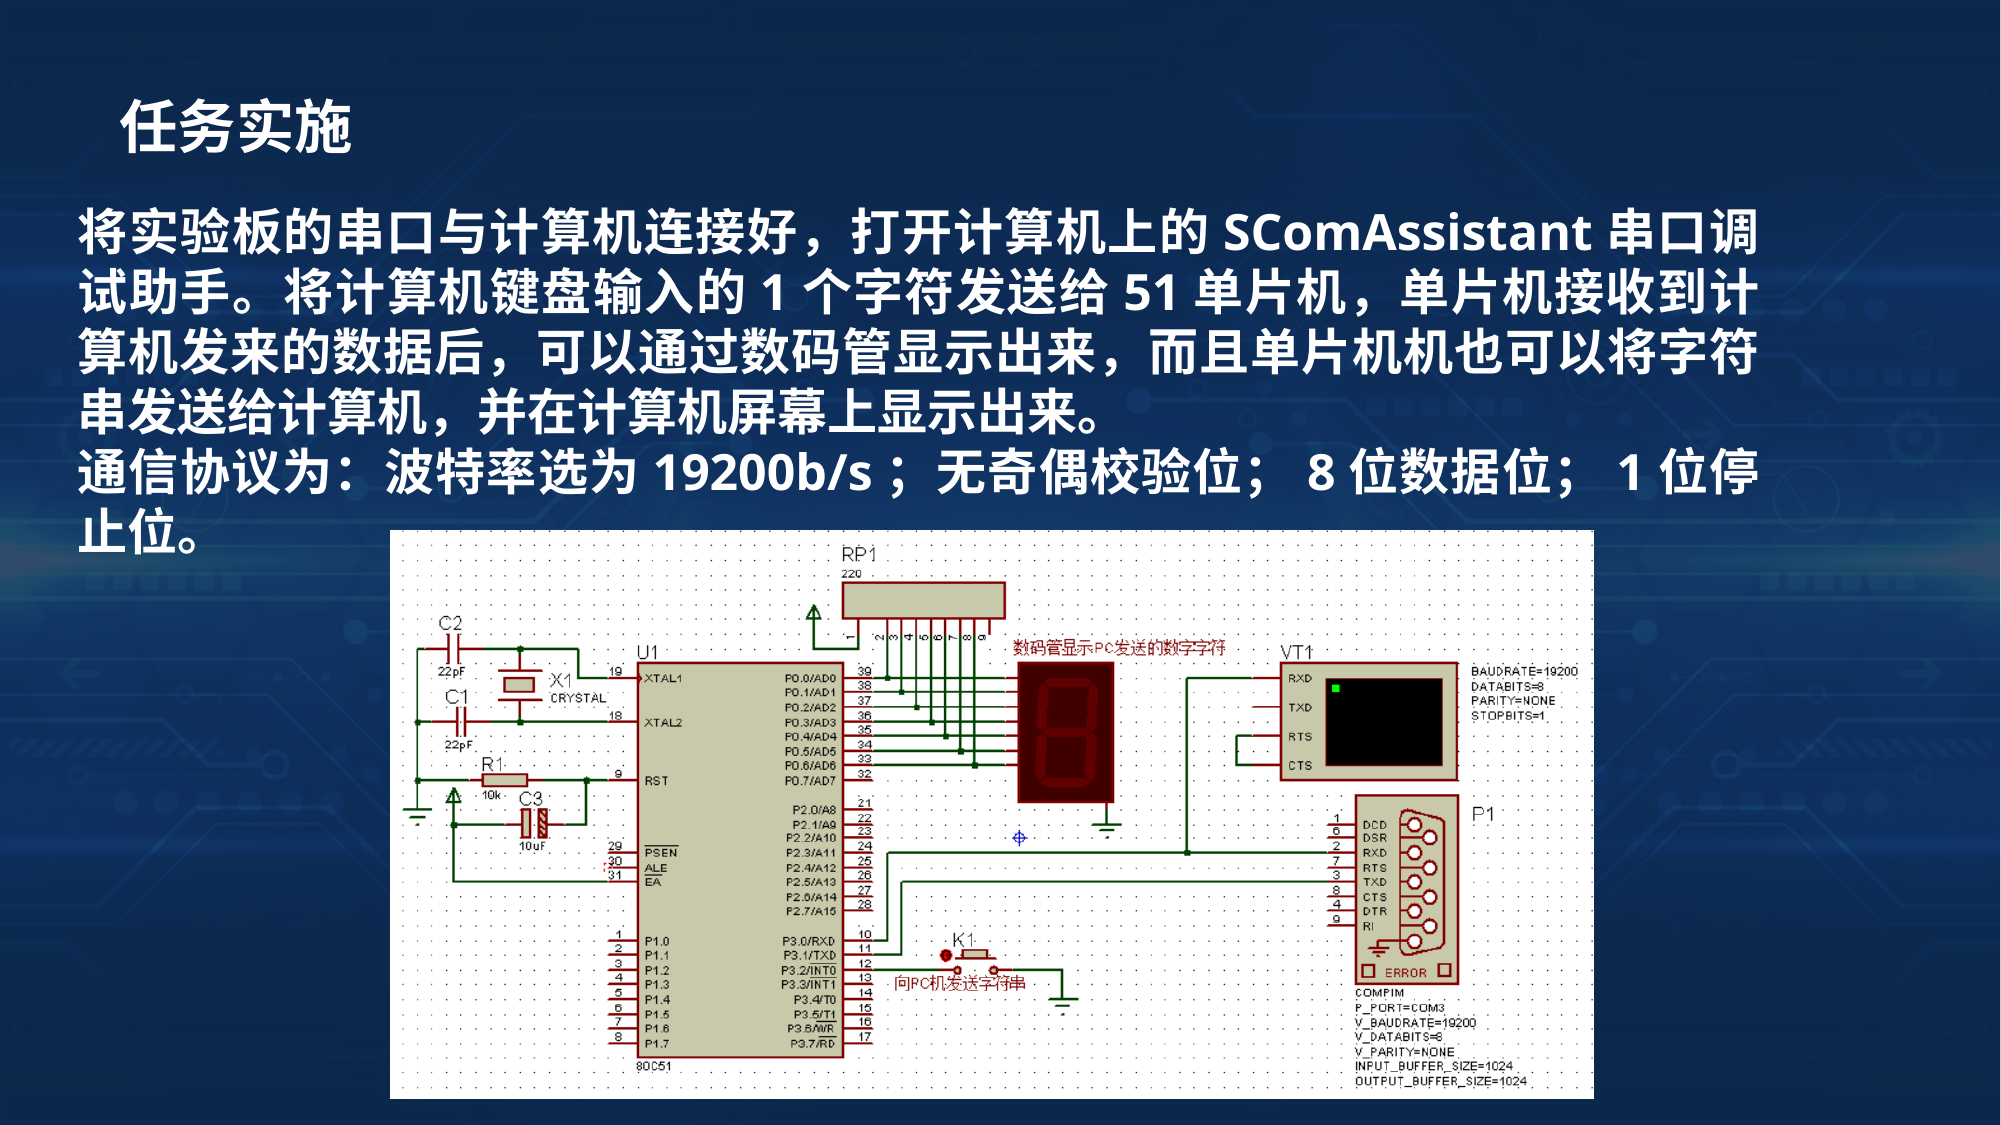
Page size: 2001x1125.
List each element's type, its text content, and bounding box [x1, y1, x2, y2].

text_box 将实验板的串口与计算机连接好，打开计算机上的SComAssistant串口调试助手。将计算机键盘输入的1个字符发送给51单片机，单片机接收到计算机发来的数据后，可以通过数码管显示出来，而且单片机机也可以将字符串发送给计算机，并在计算机屏幕上显示出来。 通信协议为：波特率选为19200b/s；无奇偶校验位；8位数据位；1位停止位。 [62, 192, 1774, 568]
picture [389, 529, 1594, 1100]
text_box 任务实施 [104, 83, 939, 168]
